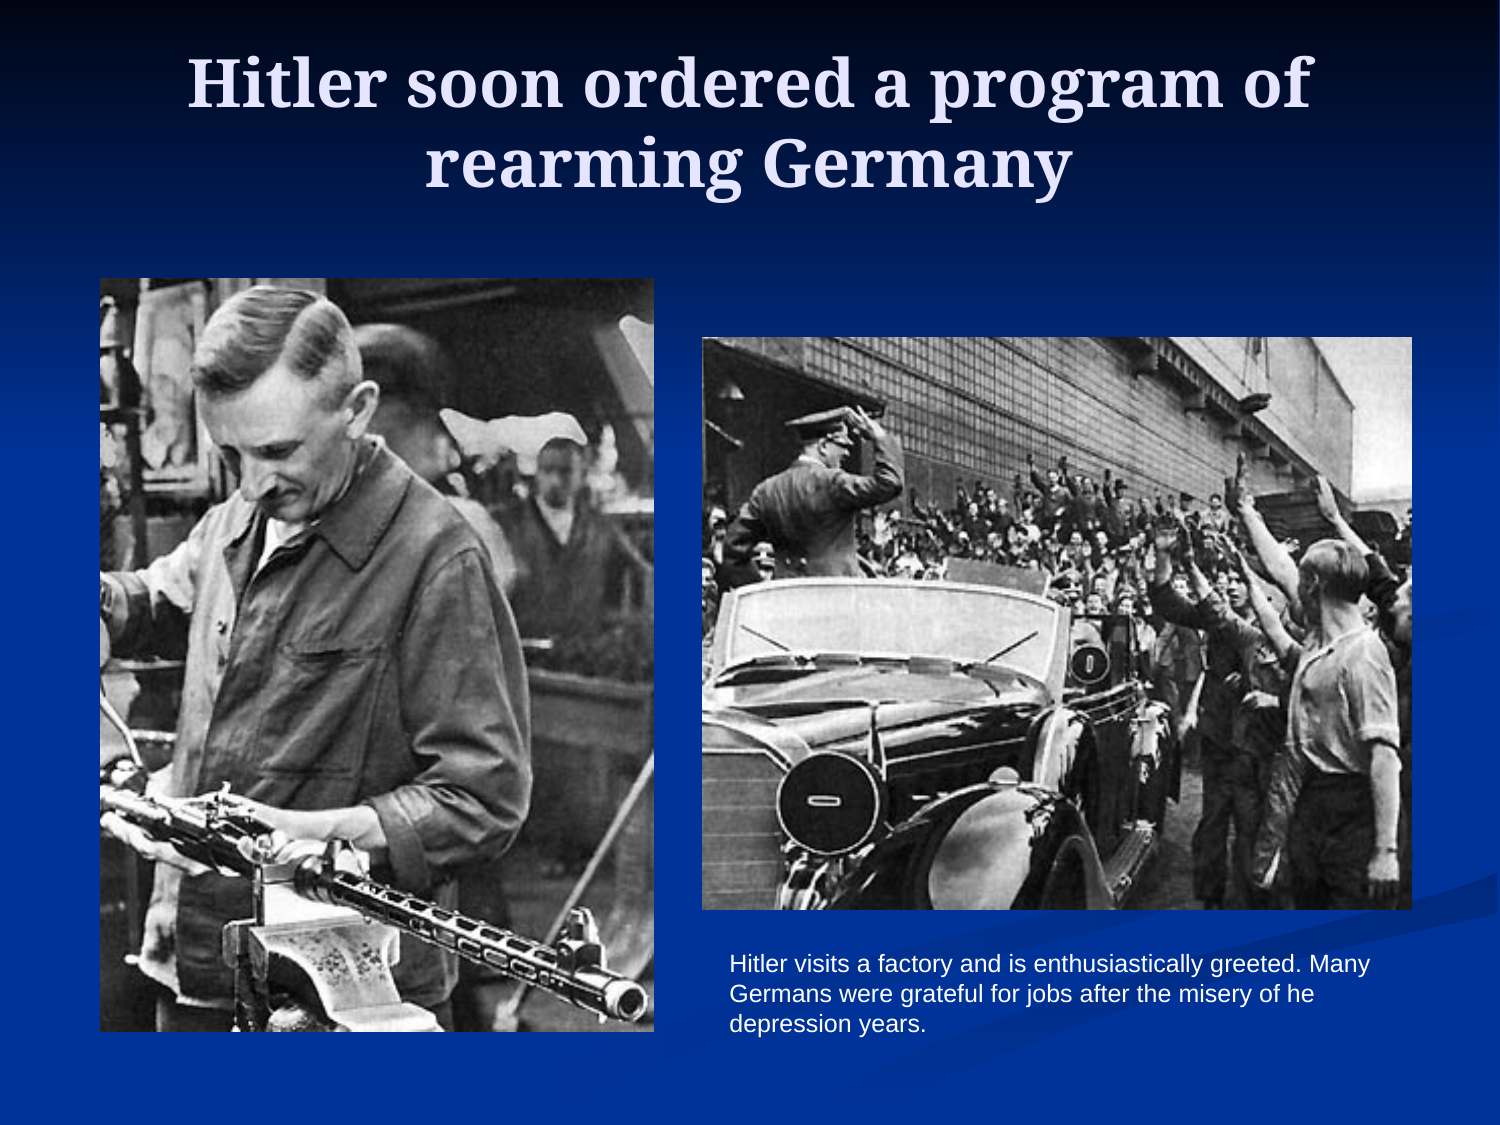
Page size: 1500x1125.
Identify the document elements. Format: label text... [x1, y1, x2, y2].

picture [100, 278, 655, 1033]
picture [702, 337, 1412, 910]
title Hitler soon ordered a program of rearming Germany [111, 0, 1388, 242]
text_box Hitler visits a factory and is enthusiastically greeted. Many Germans were grateful for jobs after the misery of he depression years. [714, 940, 1412, 1046]
